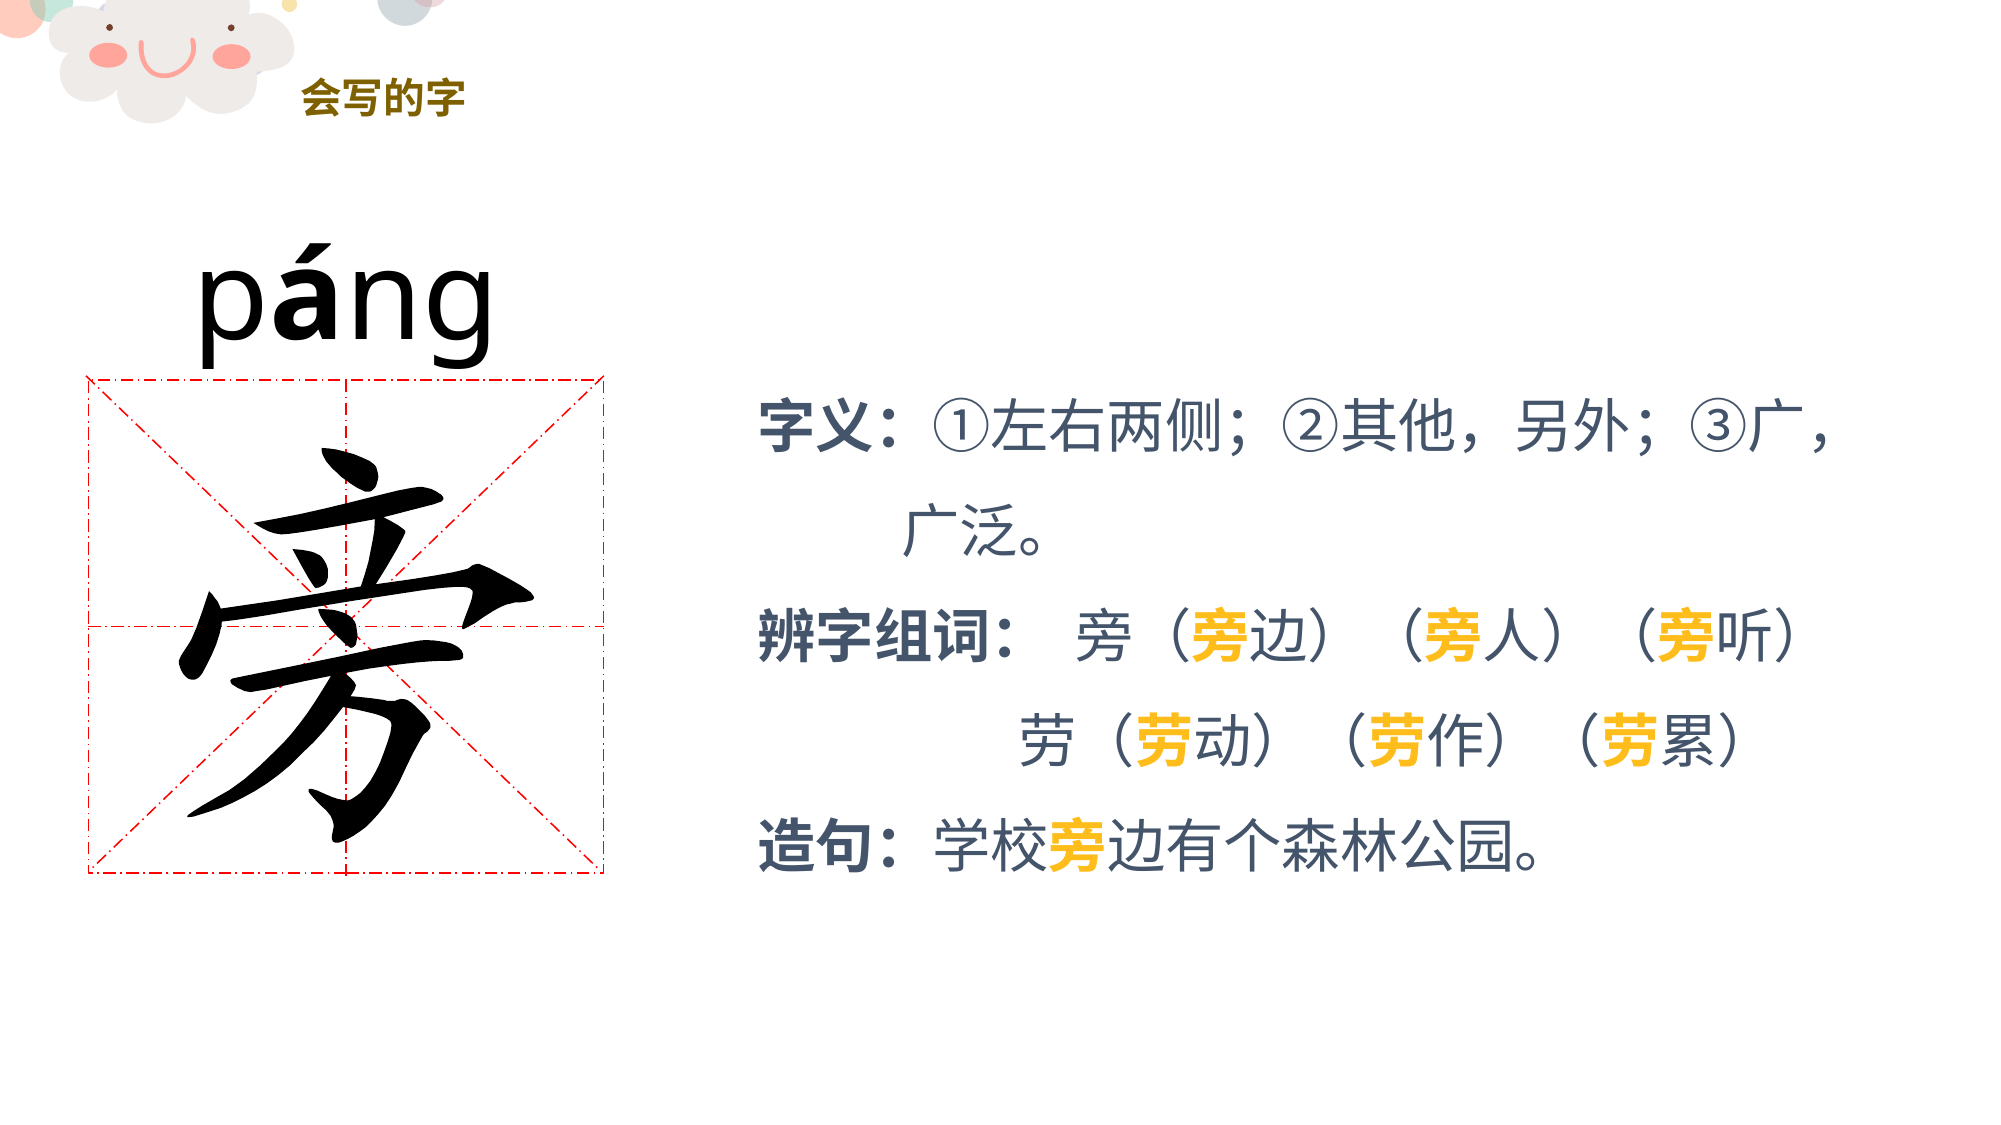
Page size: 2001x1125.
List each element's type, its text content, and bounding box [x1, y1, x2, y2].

picture [0, 0, 455, 131]
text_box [85, 331, 604, 880]
text_box páng [177, 207, 515, 331]
text_box 会写的字 [455, 64, 674, 130]
text_box 字义：①左右两侧；②其他，另外；③广， 广泛。 辨字组词： 旁（旁边）（旁人）（旁听） 劳（劳动）（劳作）（劳累） 造句：学校旁边有个森林公园。 [742, 346, 1896, 887]
